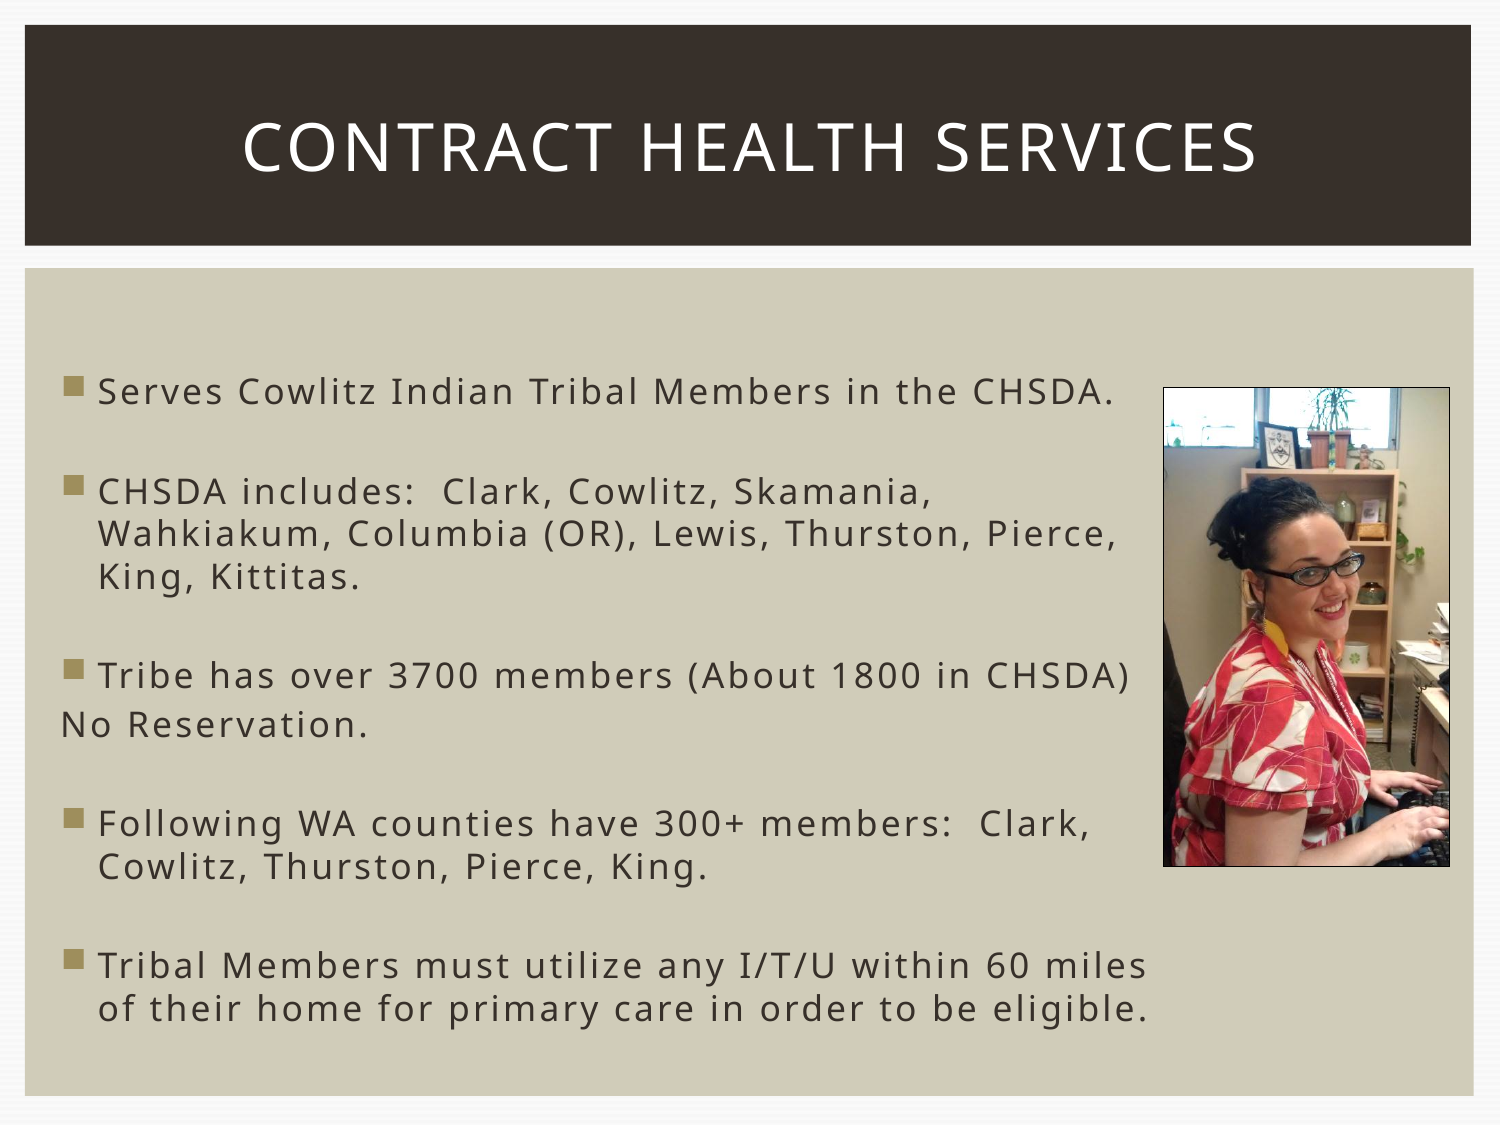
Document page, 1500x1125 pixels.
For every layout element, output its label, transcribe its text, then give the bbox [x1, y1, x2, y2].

title Contract health services [62, 58, 1438, 232]
picture [1163, 387, 1451, 867]
list Serves Cowlitz Indian Tribal Members in the CHSDA. CHSDA includes: Clark, Cowlitz, Skamania, Wahkiakum, Columbia (OR), Lewis, Thurston, Pierce, King, Kittitas. Tribe has over 3700 members (About 1800 in CHSDA) No Reservation. Following WA counties have 300+ members: Clark, Cowlitz, Thurston, Pierce, King. Tribal Members must utilize any I/T/U within 60 miles of their home for primary care in order to be eligible. [37, 312, 1175, 1043]
